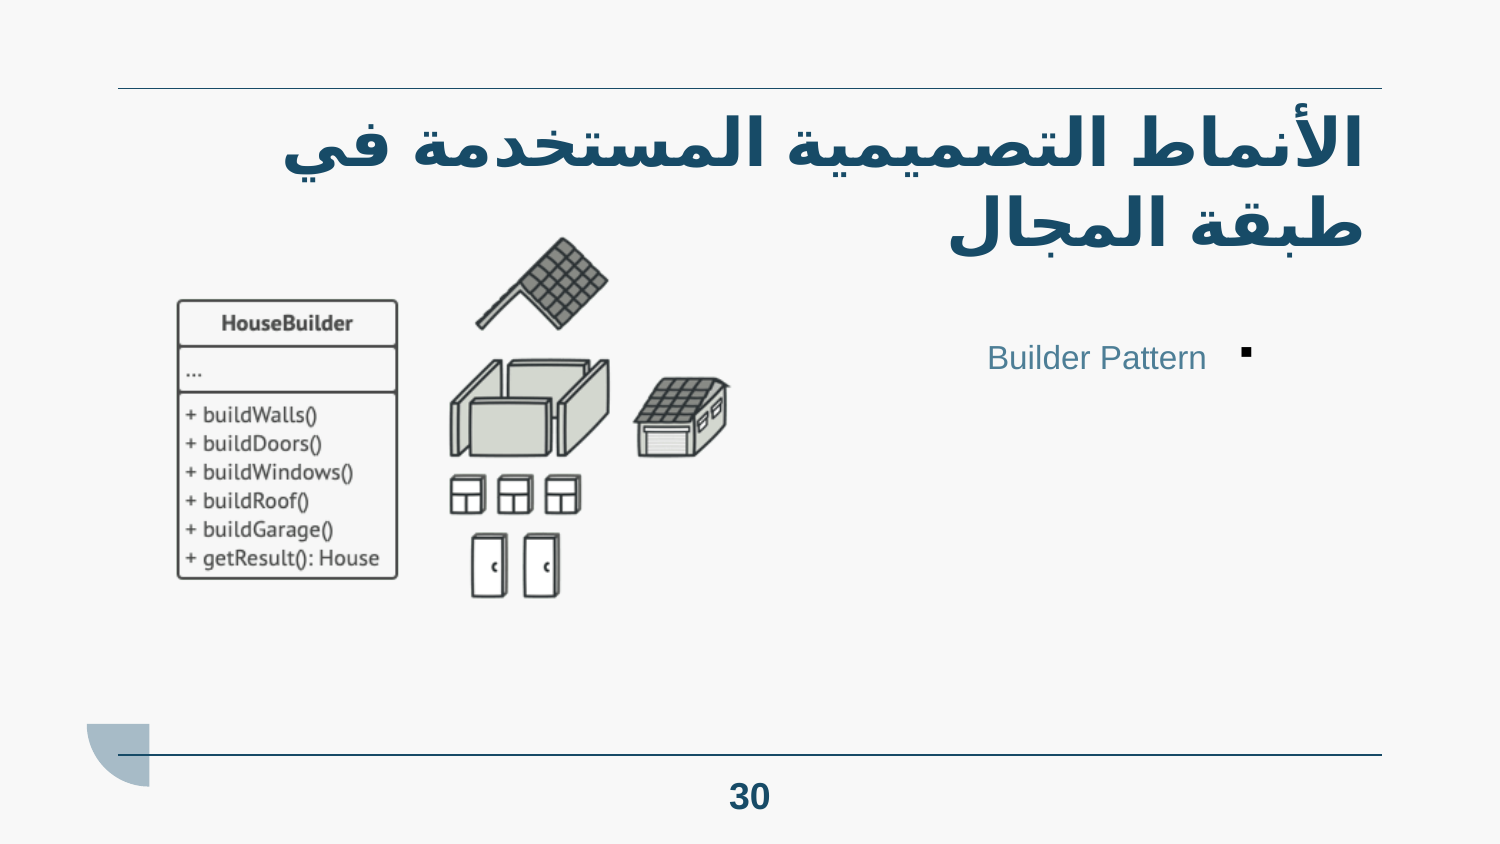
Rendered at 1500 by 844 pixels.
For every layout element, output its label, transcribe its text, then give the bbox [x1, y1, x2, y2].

title الأنماط التصميمية المستخدمة في طبقة المجال [118, 85, 1382, 170]
text_box 30 [698, 758, 801, 831]
picture [163, 222, 751, 623]
text_box Builder Pattern [754, 329, 1269, 384]
